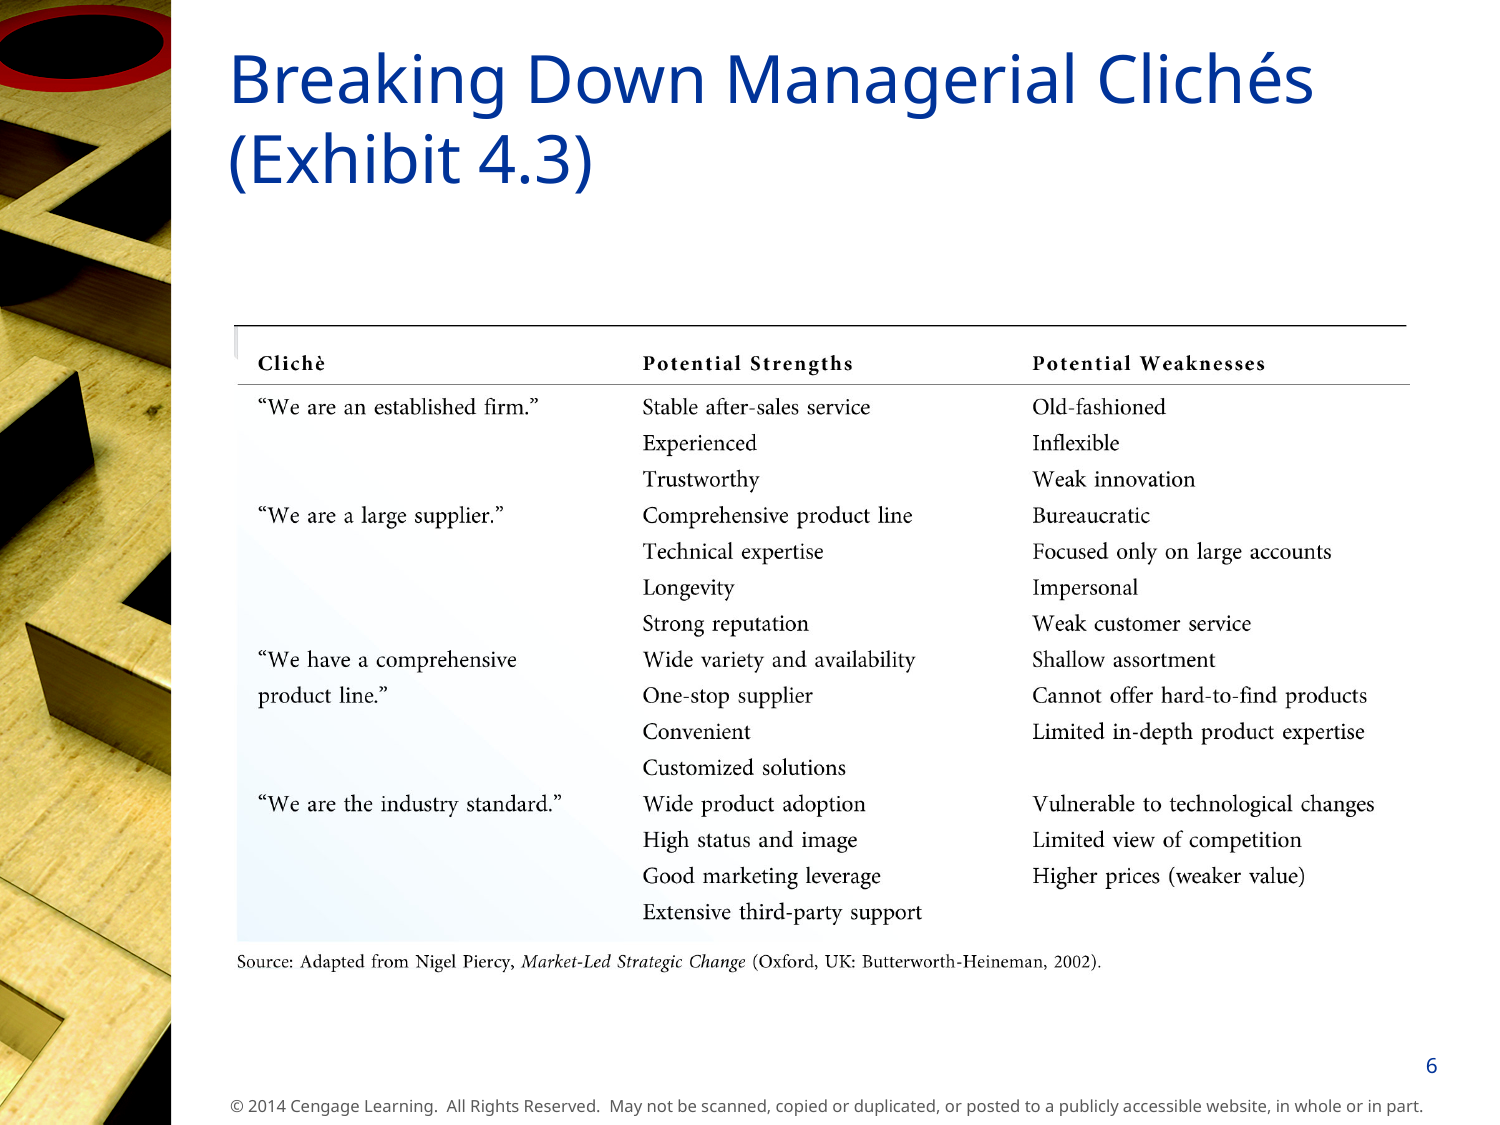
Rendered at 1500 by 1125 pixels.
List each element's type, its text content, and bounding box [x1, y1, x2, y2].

picture [0, 0, 172, 1125]
picture [233, 324, 1411, 981]
title Breaking Down Managerial Clichés (Exhibit 4.3) [213, 29, 1454, 213]
slide_number 6 [1386, 1037, 1478, 1097]
